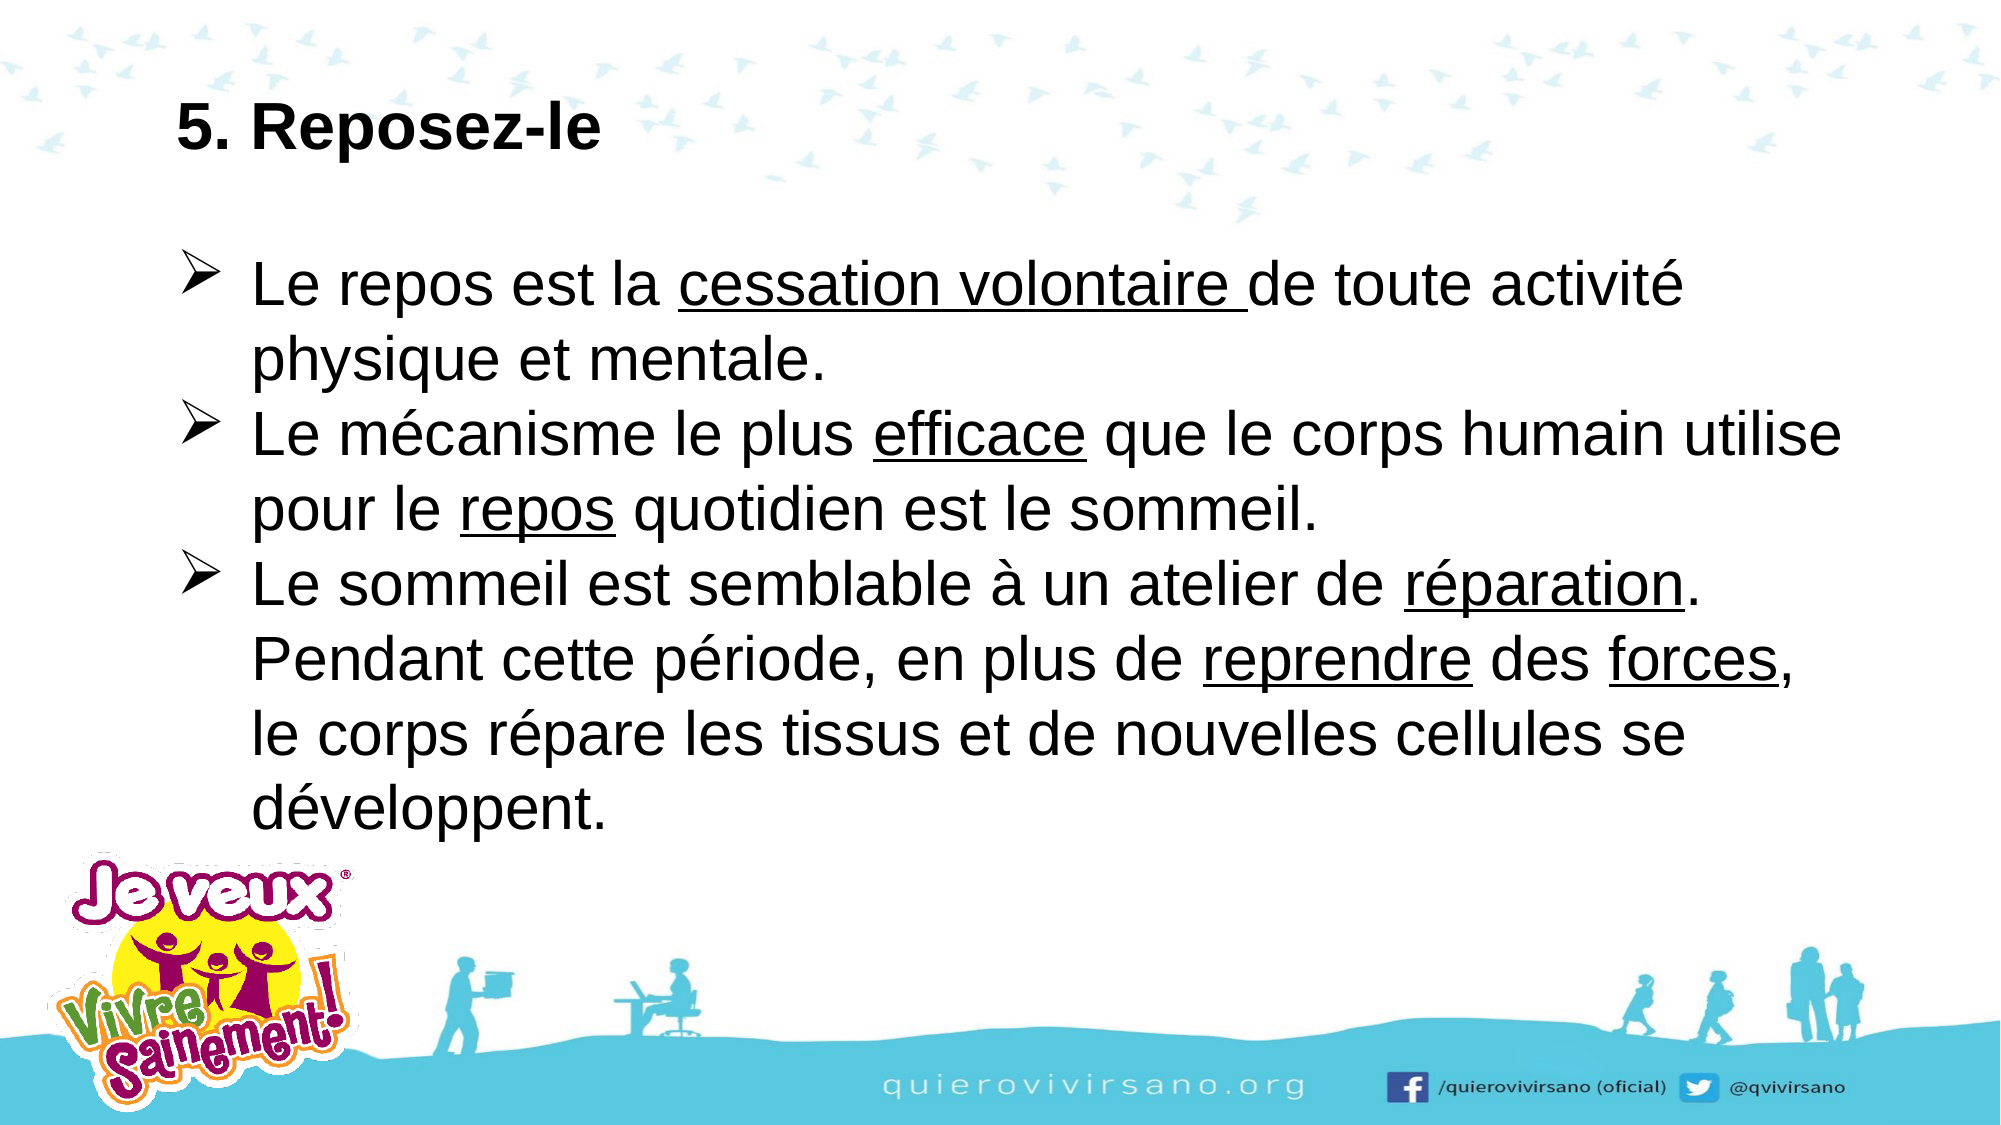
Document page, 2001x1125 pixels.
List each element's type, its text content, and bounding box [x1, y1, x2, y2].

text_box 5. Reposez-le Le repos est la cessation volontaire de toute activité physique et mentale. Le mécanisme le plus efficace que le corps humain utilise pour le repos quotidien est le sommeil. Le sommeil est semblable à un atelier de réparation. Pendant cette période, en plus de reprendre des forces, le corps répare les tissus et de nouvelles cellules se développent. [161, 75, 1874, 850]
picture [0, 0, 2001, 1125]
